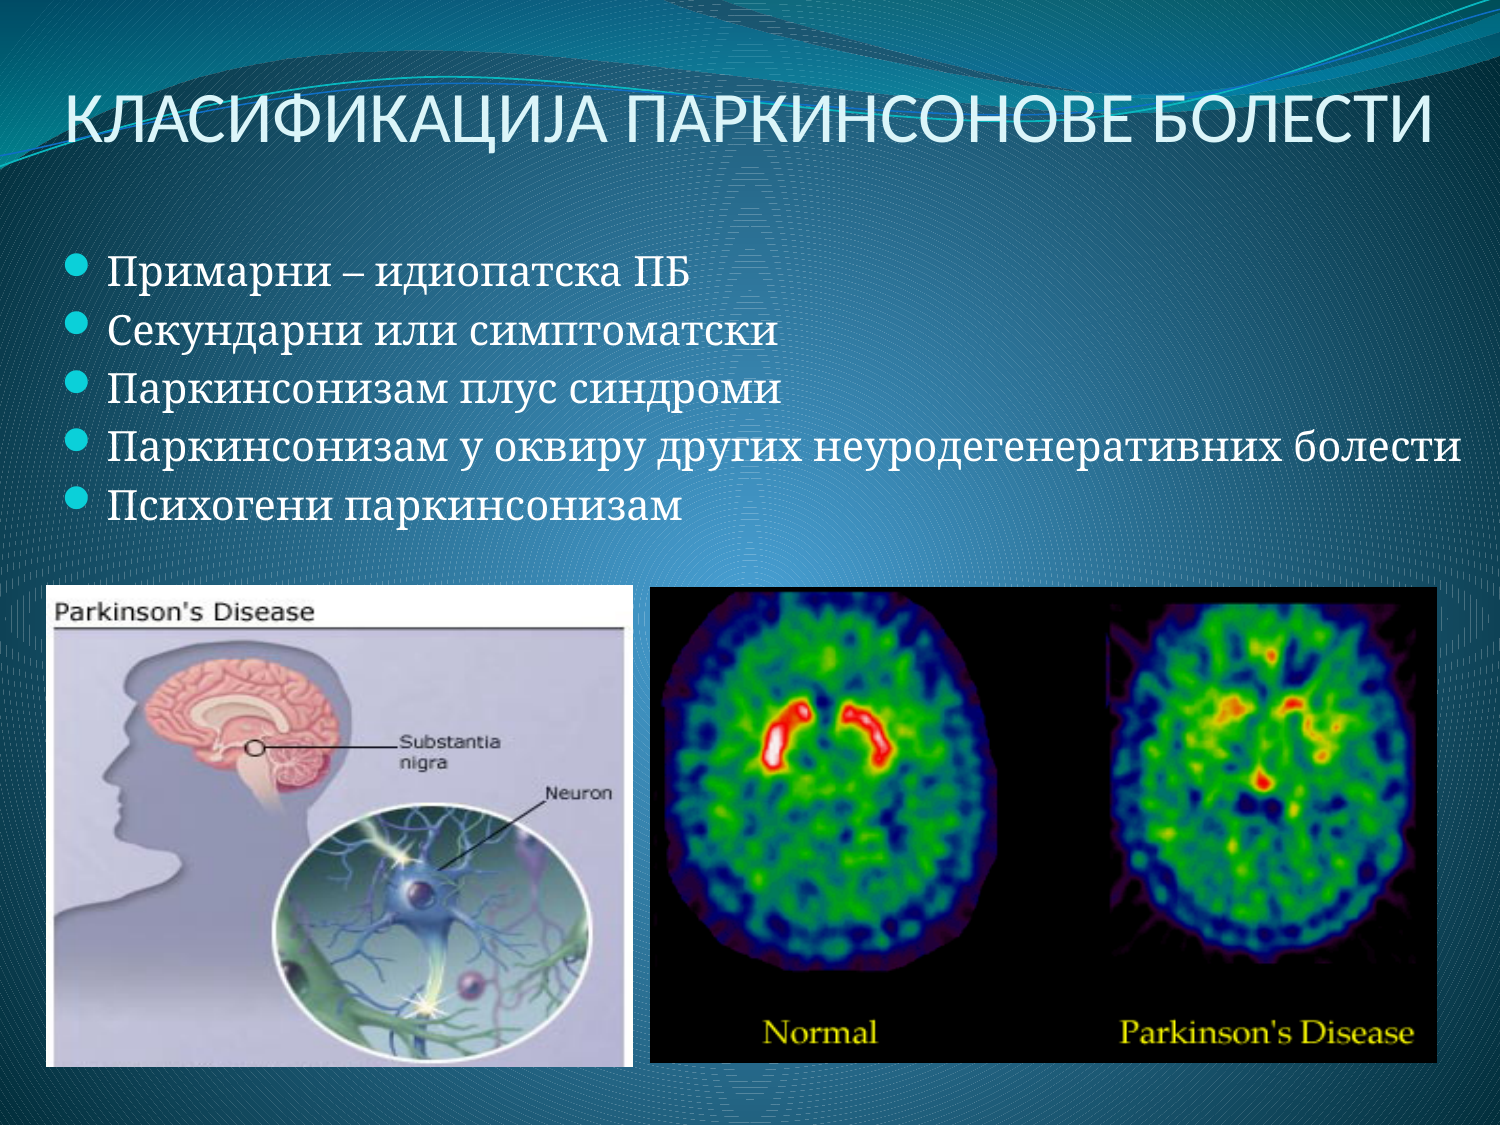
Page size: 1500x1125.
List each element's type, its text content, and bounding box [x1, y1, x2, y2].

picture [46, 585, 633, 1067]
title КЛАСИФИКАЦИЈА ПАРКИНСОНОВЕ БОЛЕСТИ [0, 0, 1500, 188]
picture [649, 587, 1438, 1063]
list Примарни – идиопатска ПБ Секундарни или симптоматски Паркинсонизам плус синдроми Паркинсонизам у оквиру других неуродегенеративних болести Психогени паркинсонизам [46, 164, 1500, 563]
